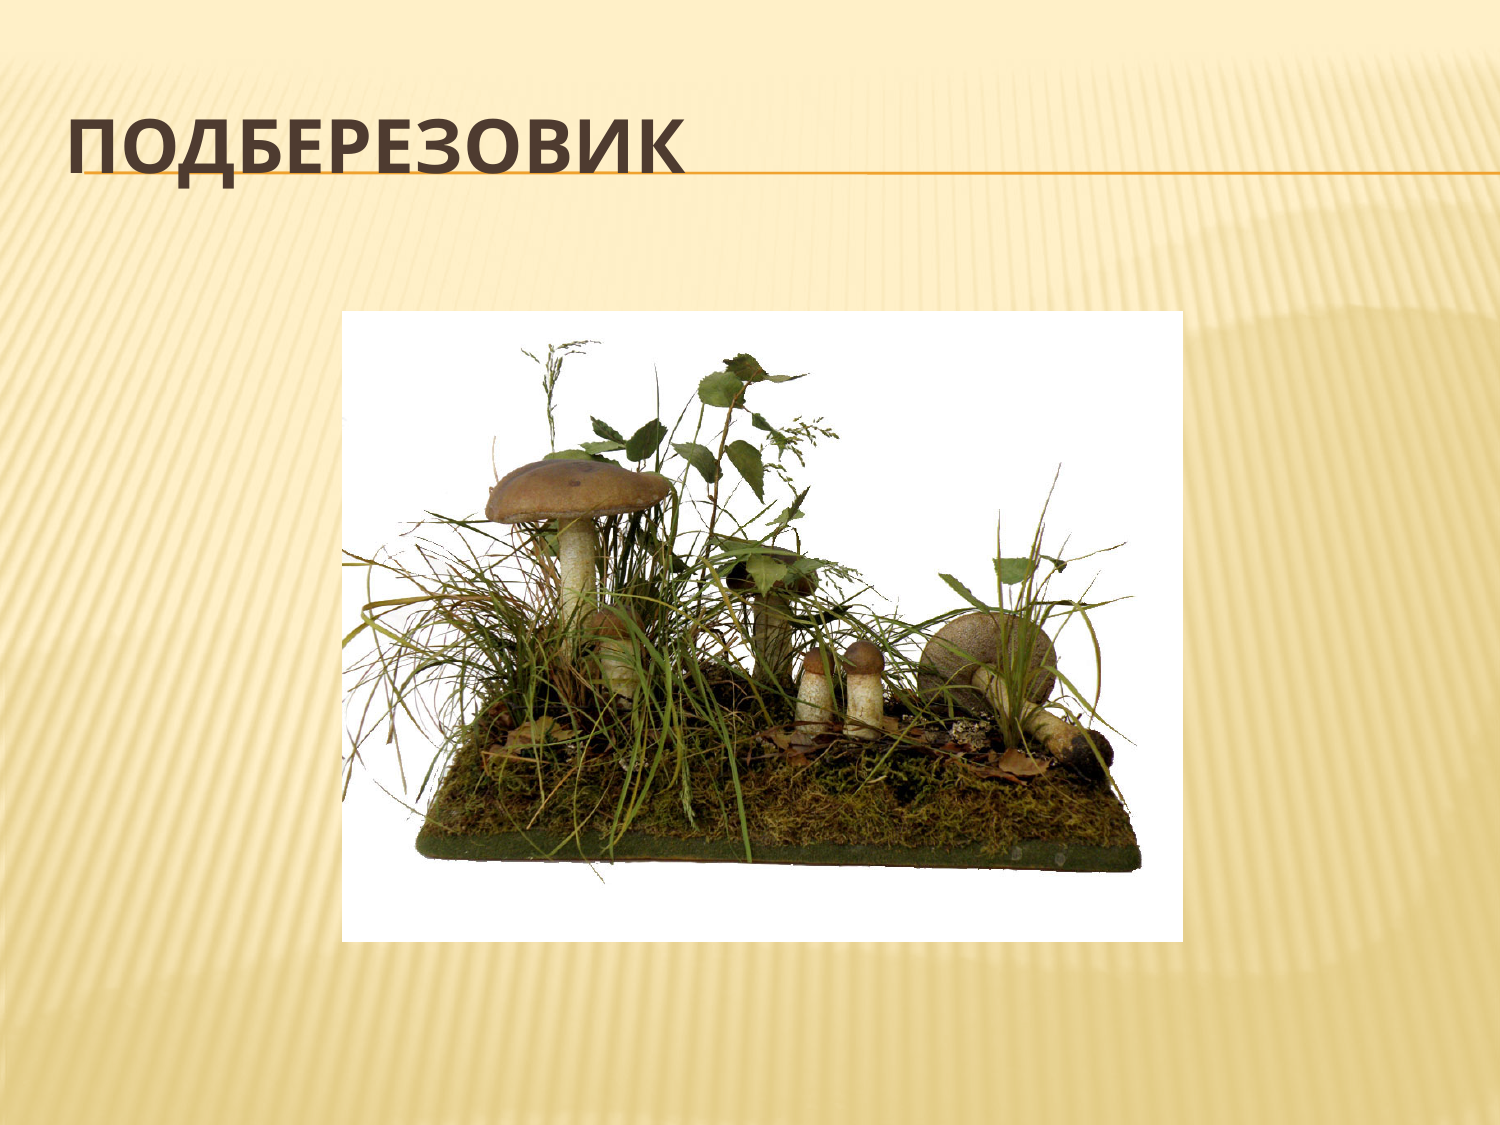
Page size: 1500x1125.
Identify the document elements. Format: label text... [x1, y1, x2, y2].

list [342, 310, 1183, 942]
title Подберезовик [50, 75, 1475, 213]
